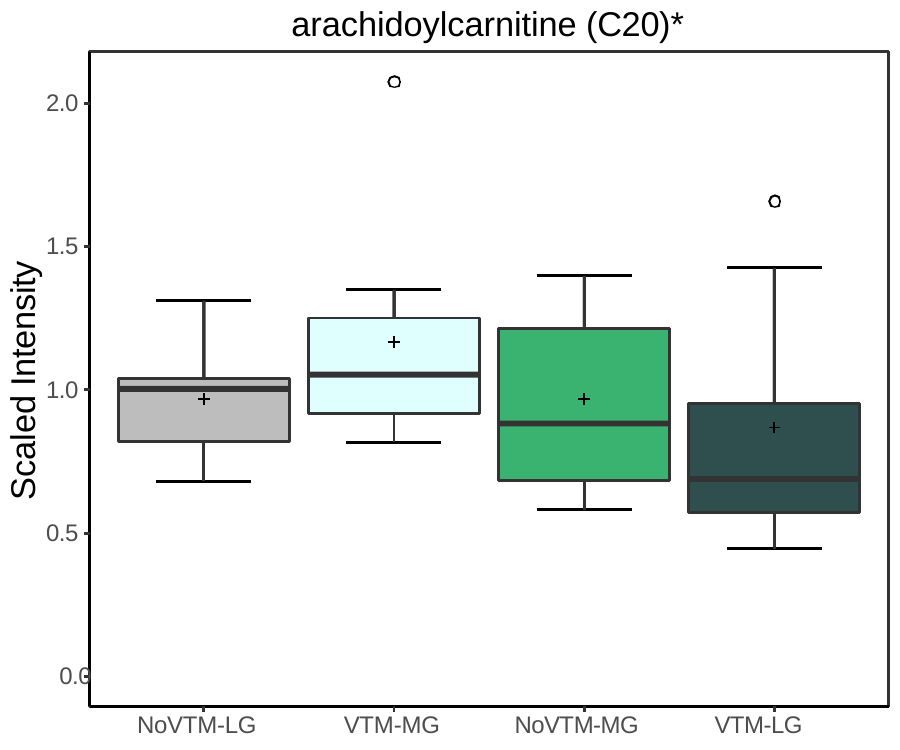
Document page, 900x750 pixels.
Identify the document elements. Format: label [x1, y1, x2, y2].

text_box [83, 50, 891, 738]
text_box [44, 85, 82, 117]
footer [57, 661, 95, 750]
text_box [1, 228, 82, 503]
text_box [44, 515, 82, 547]
slide_number [134, 713, 275, 750]
text_box [289, 0, 689, 44]
